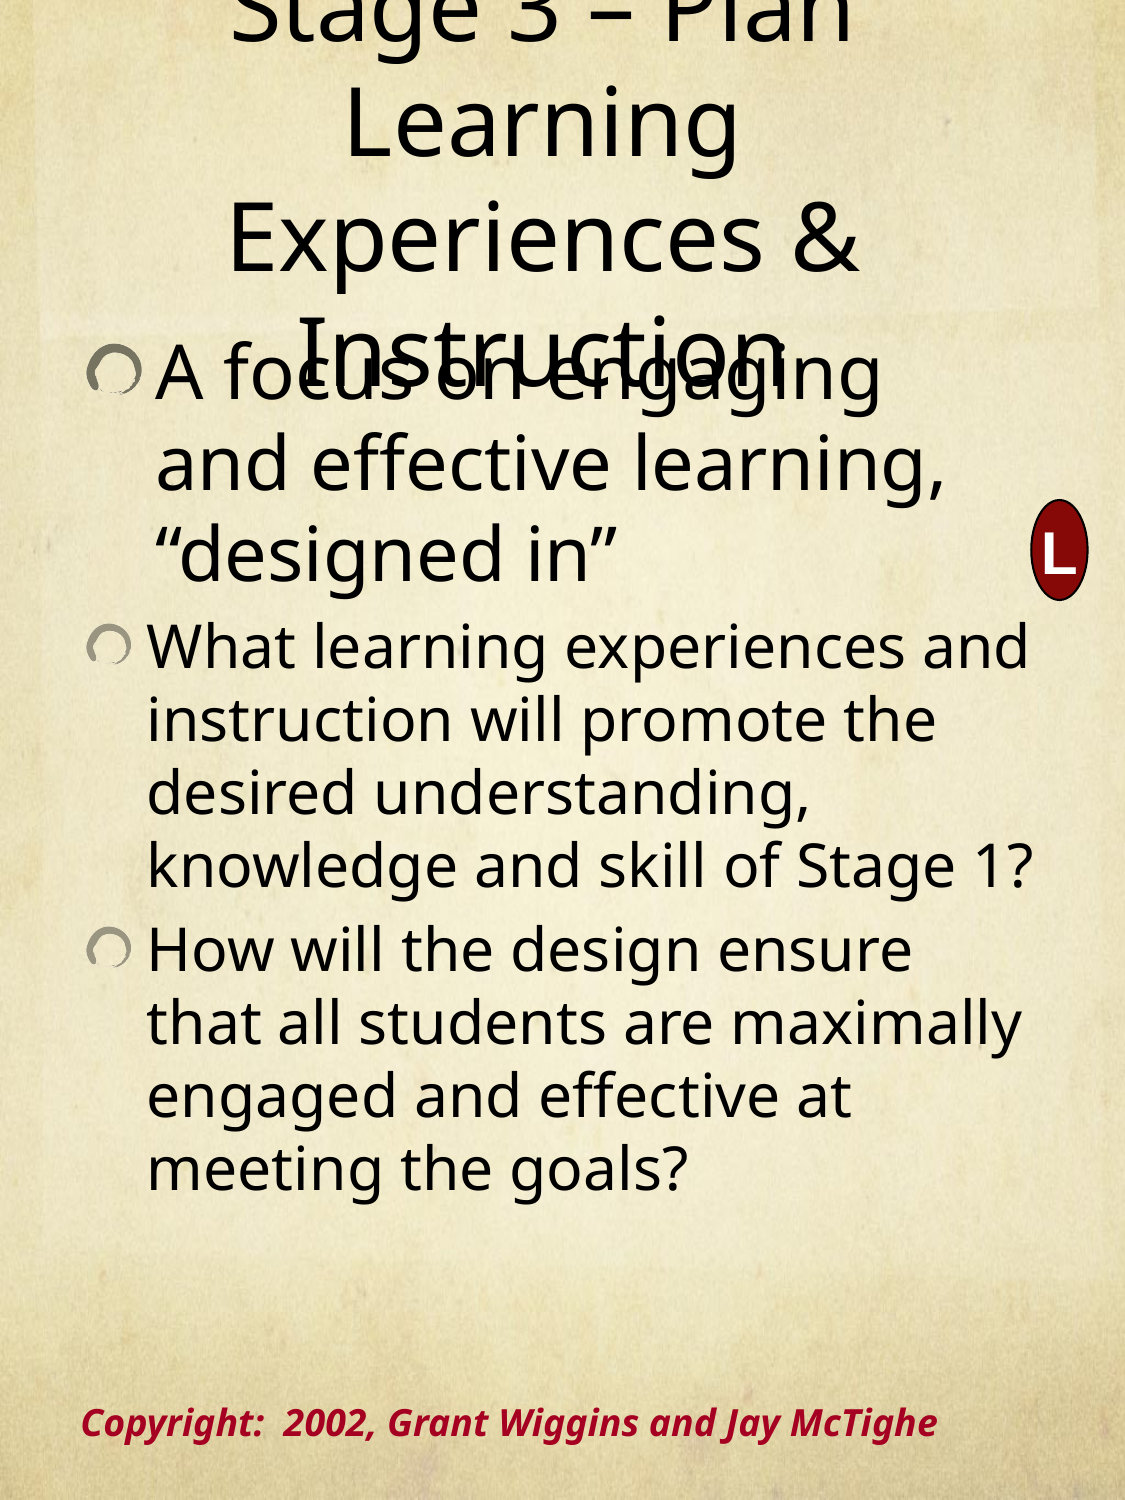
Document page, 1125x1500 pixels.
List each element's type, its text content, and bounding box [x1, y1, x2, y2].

picture [0, 0, 1125, 1500]
title Stage 3 – Plan Learning Experiences & Instruction [65, 50, 1021, 303]
list A focus on engaging and effective learning, “designed in” What learning experiences and instruction will promote the desired understanding, knowledge and skill of Stage 1? How will the design ensure that all students are maximally engaged and effective at meeting the goals? [71, 316, 1054, 1236]
text_box L [1031, 500, 1088, 600]
text_box Copyright: 2002, Grant Wiggins and Jay McTighe [65, 1391, 1068, 1497]
